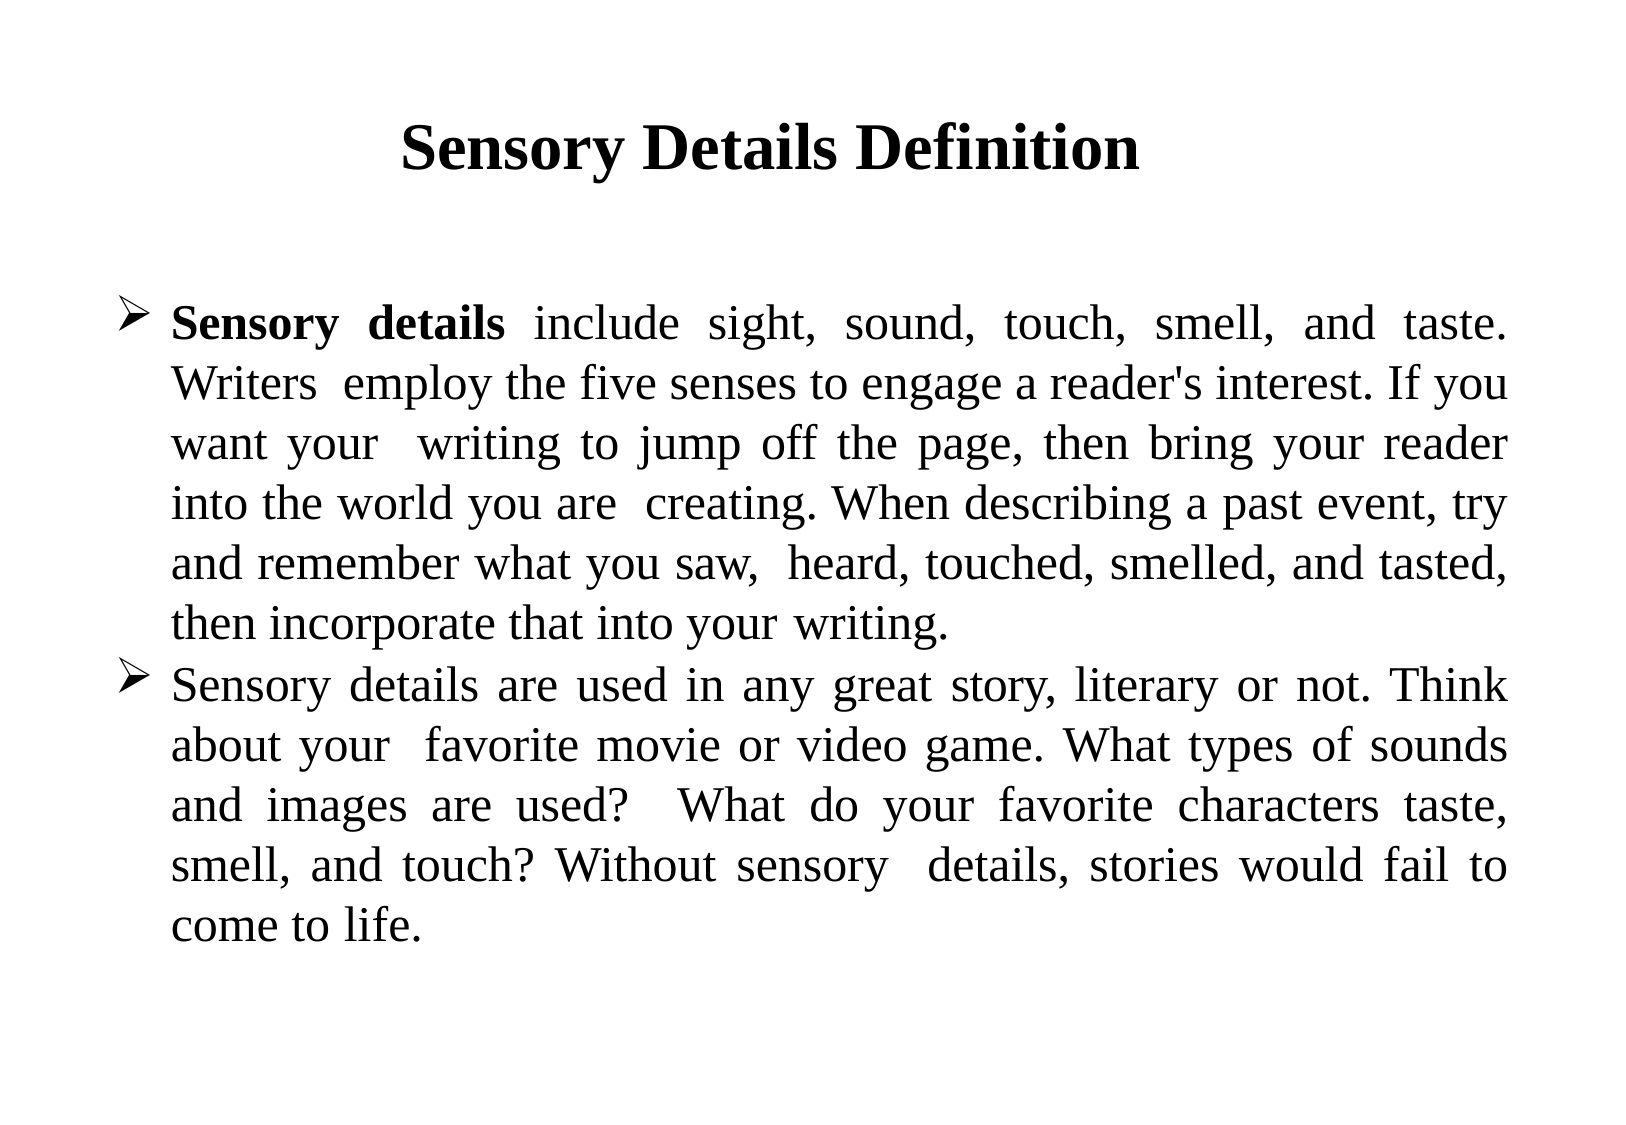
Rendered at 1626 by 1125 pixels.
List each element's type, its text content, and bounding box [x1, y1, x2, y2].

title Sensory Details Definition [264, 46, 1275, 237]
text_box Sensory details include sight, sound, touch, smell, and taste. Writers employ the five senses to engage a reader's interest. If you want your writing to jump off the page, then bring your reader into the world you are creating. When describing a past event, try and remember what you saw, heard, touched, smelled, and tasted, then incorporate that into your writing. Sensory details are used in any great story, literary or not. Think about your favorite movie or video game. What types of sounds and images are used? What do your favorite characters taste, smell, and touch? Without sensory details, stories would fail to come to life. [112, 287, 1513, 952]
